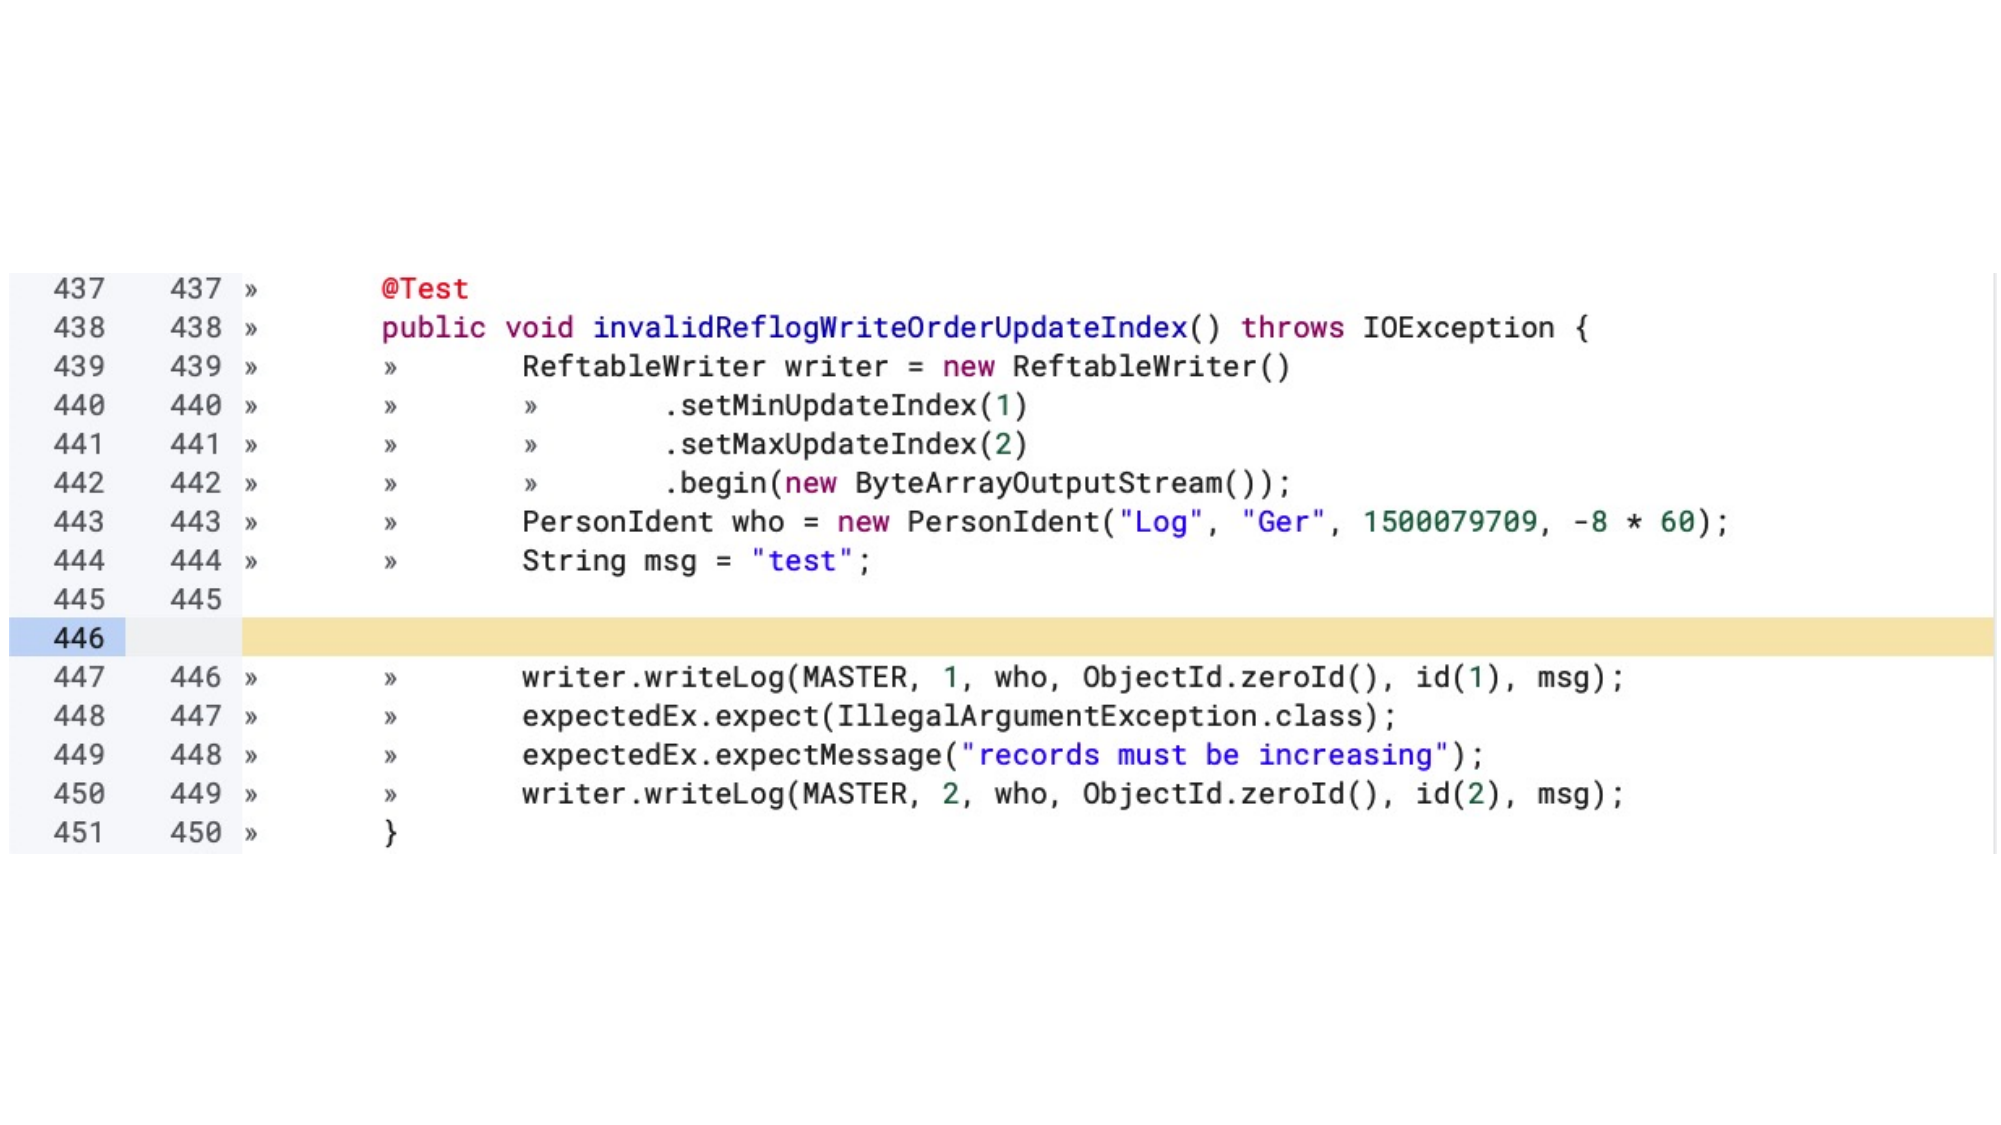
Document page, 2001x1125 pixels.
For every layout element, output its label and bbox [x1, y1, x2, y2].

picture [9, 273, 1997, 854]
